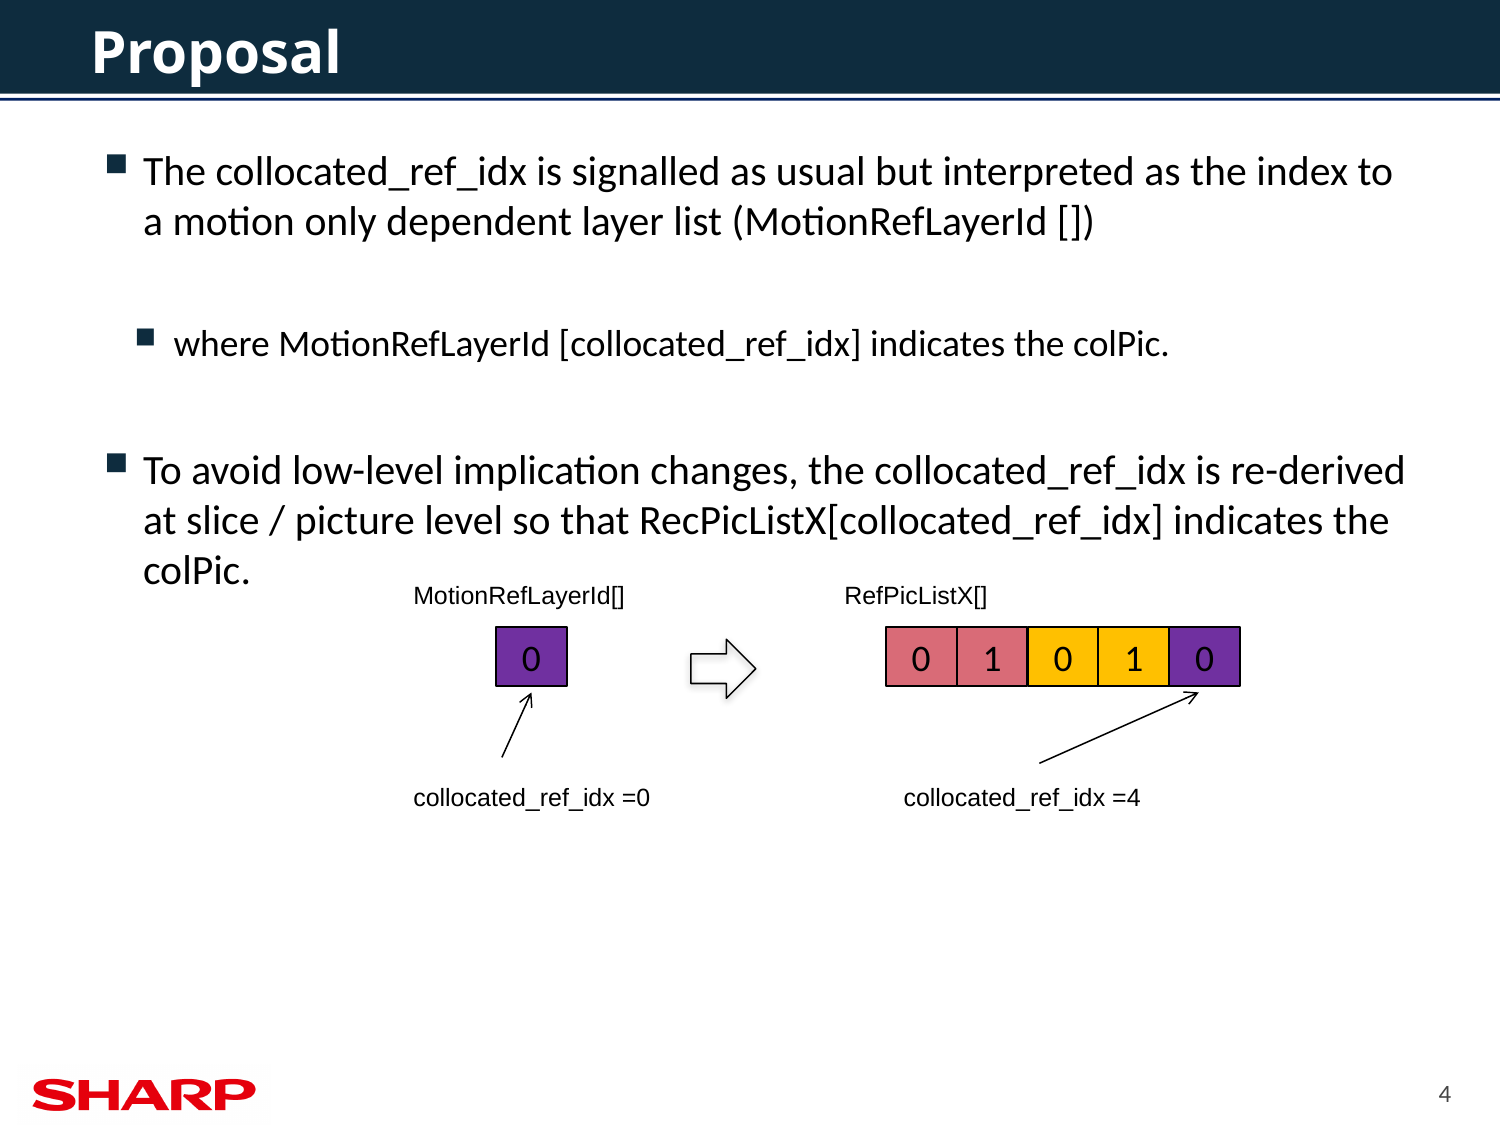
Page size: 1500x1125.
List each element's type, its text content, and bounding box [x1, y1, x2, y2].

list The collocated_ref_idx is signalled as usual but interpreted as the index to a motion only dependent layer list (MotionRefLayerId []) where MotionRefLayerId [collocated_ref_idx] indicates the colPic. To avoid low-level implication changes, the collocated_ref_idx is re-derived at slice / picture level so that RecPicListX[collocated_ref_idx] indicates the colPic. [74, 128, 1426, 1051]
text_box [501, 692, 532, 758]
text_box 0 [1167, 625, 1242, 688]
text_box 0 [1025, 625, 1096, 688]
text_box 1 [955, 625, 1025, 688]
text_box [1039, 692, 1200, 764]
text_box 0 [884, 625, 955, 688]
text_box RefPicListX[] [838, 573, 1046, 616]
text_box [690, 638, 757, 699]
picture [17, 1064, 271, 1125]
title Proposal [74, 15, 1426, 85]
text_box MotionRefLayerId[] [407, 573, 662, 616]
text_box collocated_ref_idx =0 [407, 775, 691, 817]
text_box 1 [1096, 625, 1167, 688]
slide_number 4 [1345, 1062, 1467, 1108]
text_box collocated_ref_idx =4 [897, 775, 1182, 817]
text_box 0 [494, 625, 569, 688]
